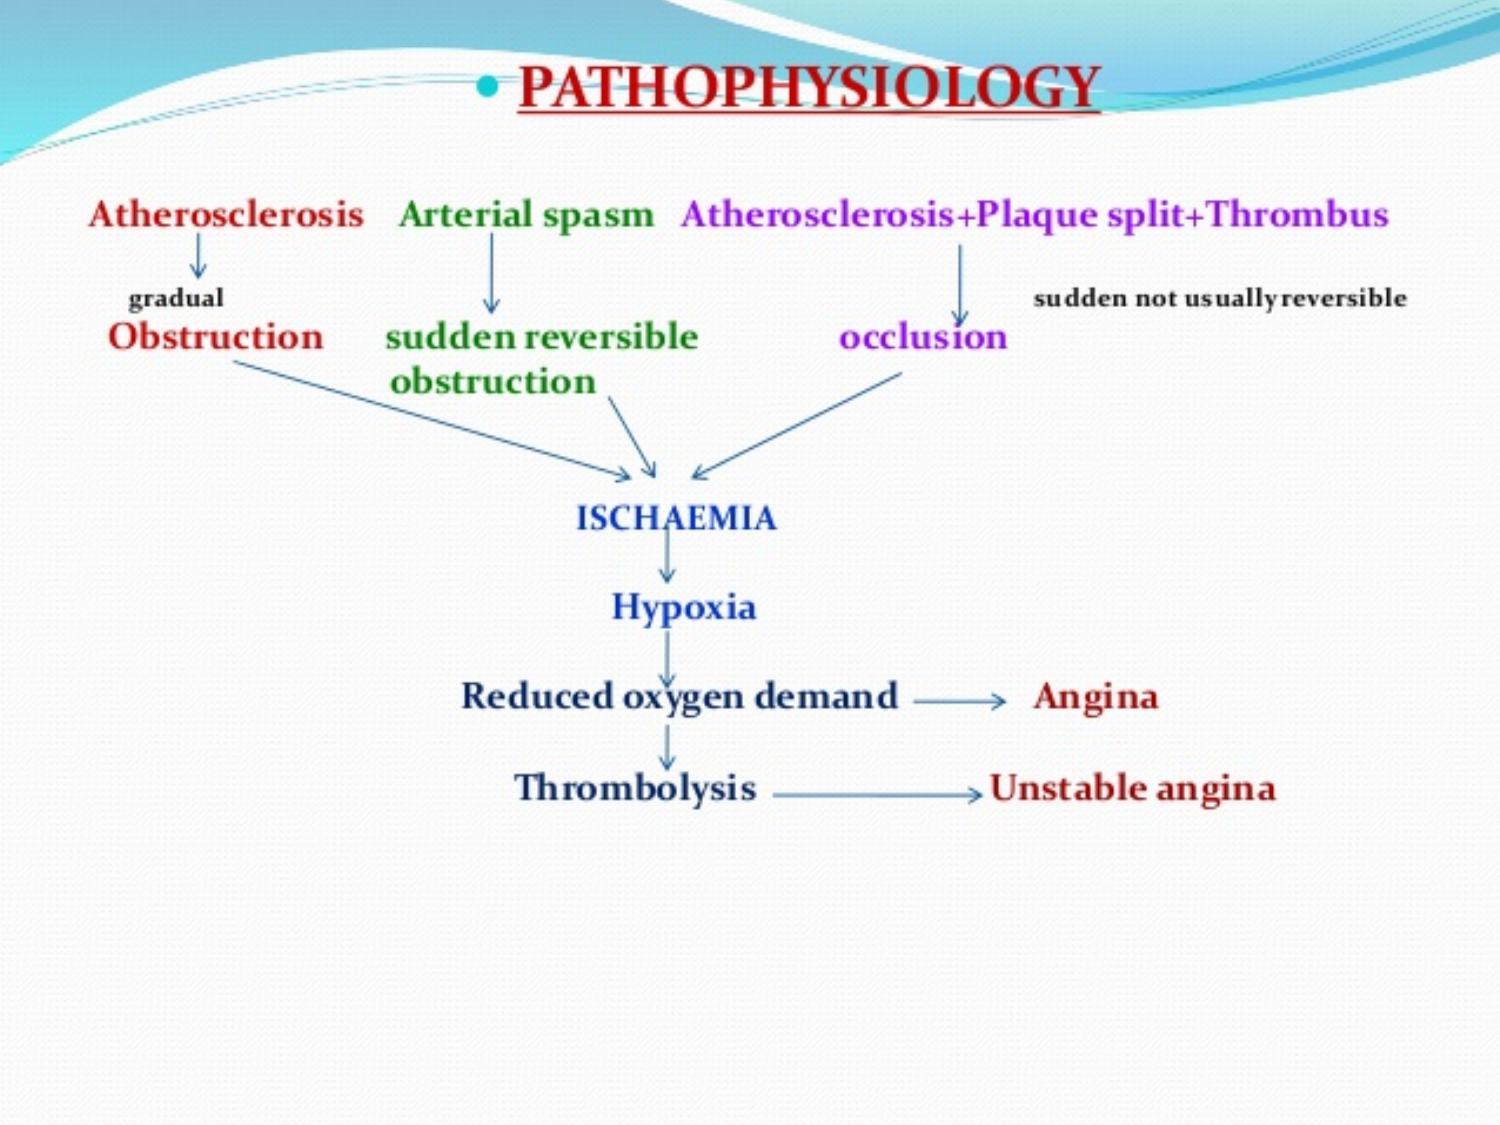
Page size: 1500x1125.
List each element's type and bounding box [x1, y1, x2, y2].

list [0, 0, 1500, 1125]
